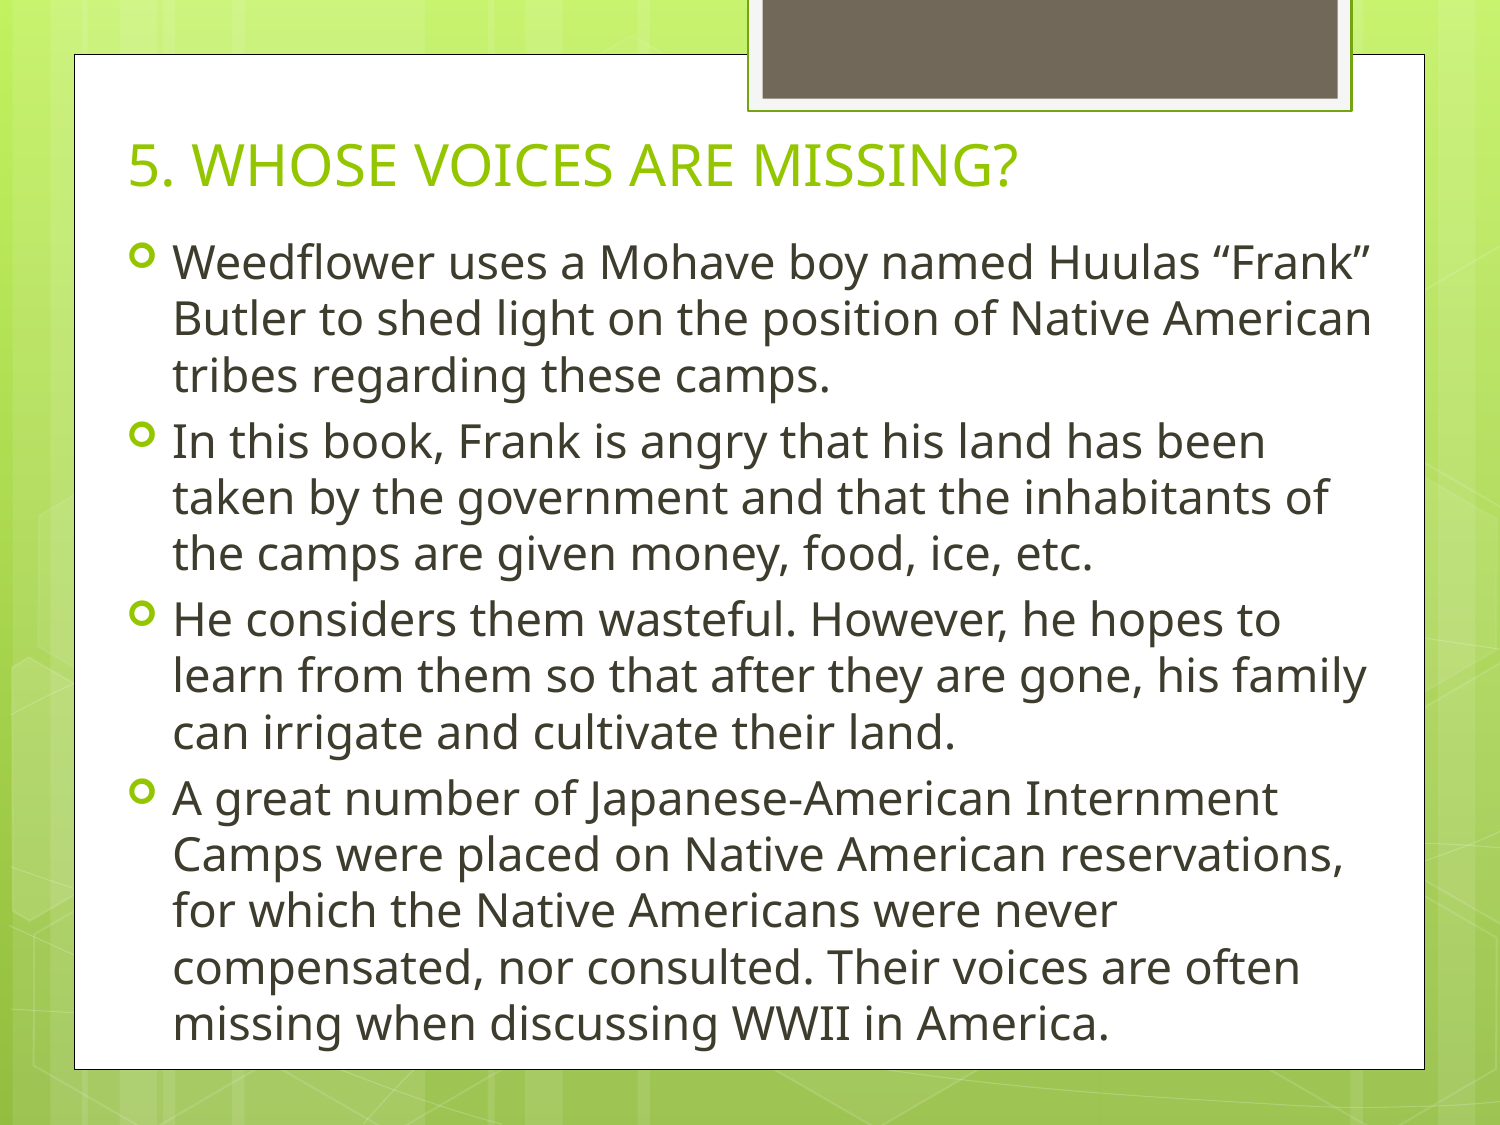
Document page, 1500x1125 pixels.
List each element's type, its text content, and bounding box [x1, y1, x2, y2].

list Weedflower uses a Mohave boy named Huulas “Frank” Butler to shed light on the position of Native American tribes regarding these camps. In this book, Frank is angry that his land has been taken by the government and that the inhabitants of the camps are given money, food, ice, etc. He considers them wasteful. However, he hopes to learn from them so that after they are gone, his family can irrigate and cultivate their land. A great number of Japanese-American Internment Camps were placed on Native American reservations, for which the Native Americans were never compensated, nor consulted. Their voices are often missing when discussing WWII in America. [99, 224, 1413, 1063]
title 5. WHOSE VOICES ARE MISSING? [112, 87, 1392, 207]
